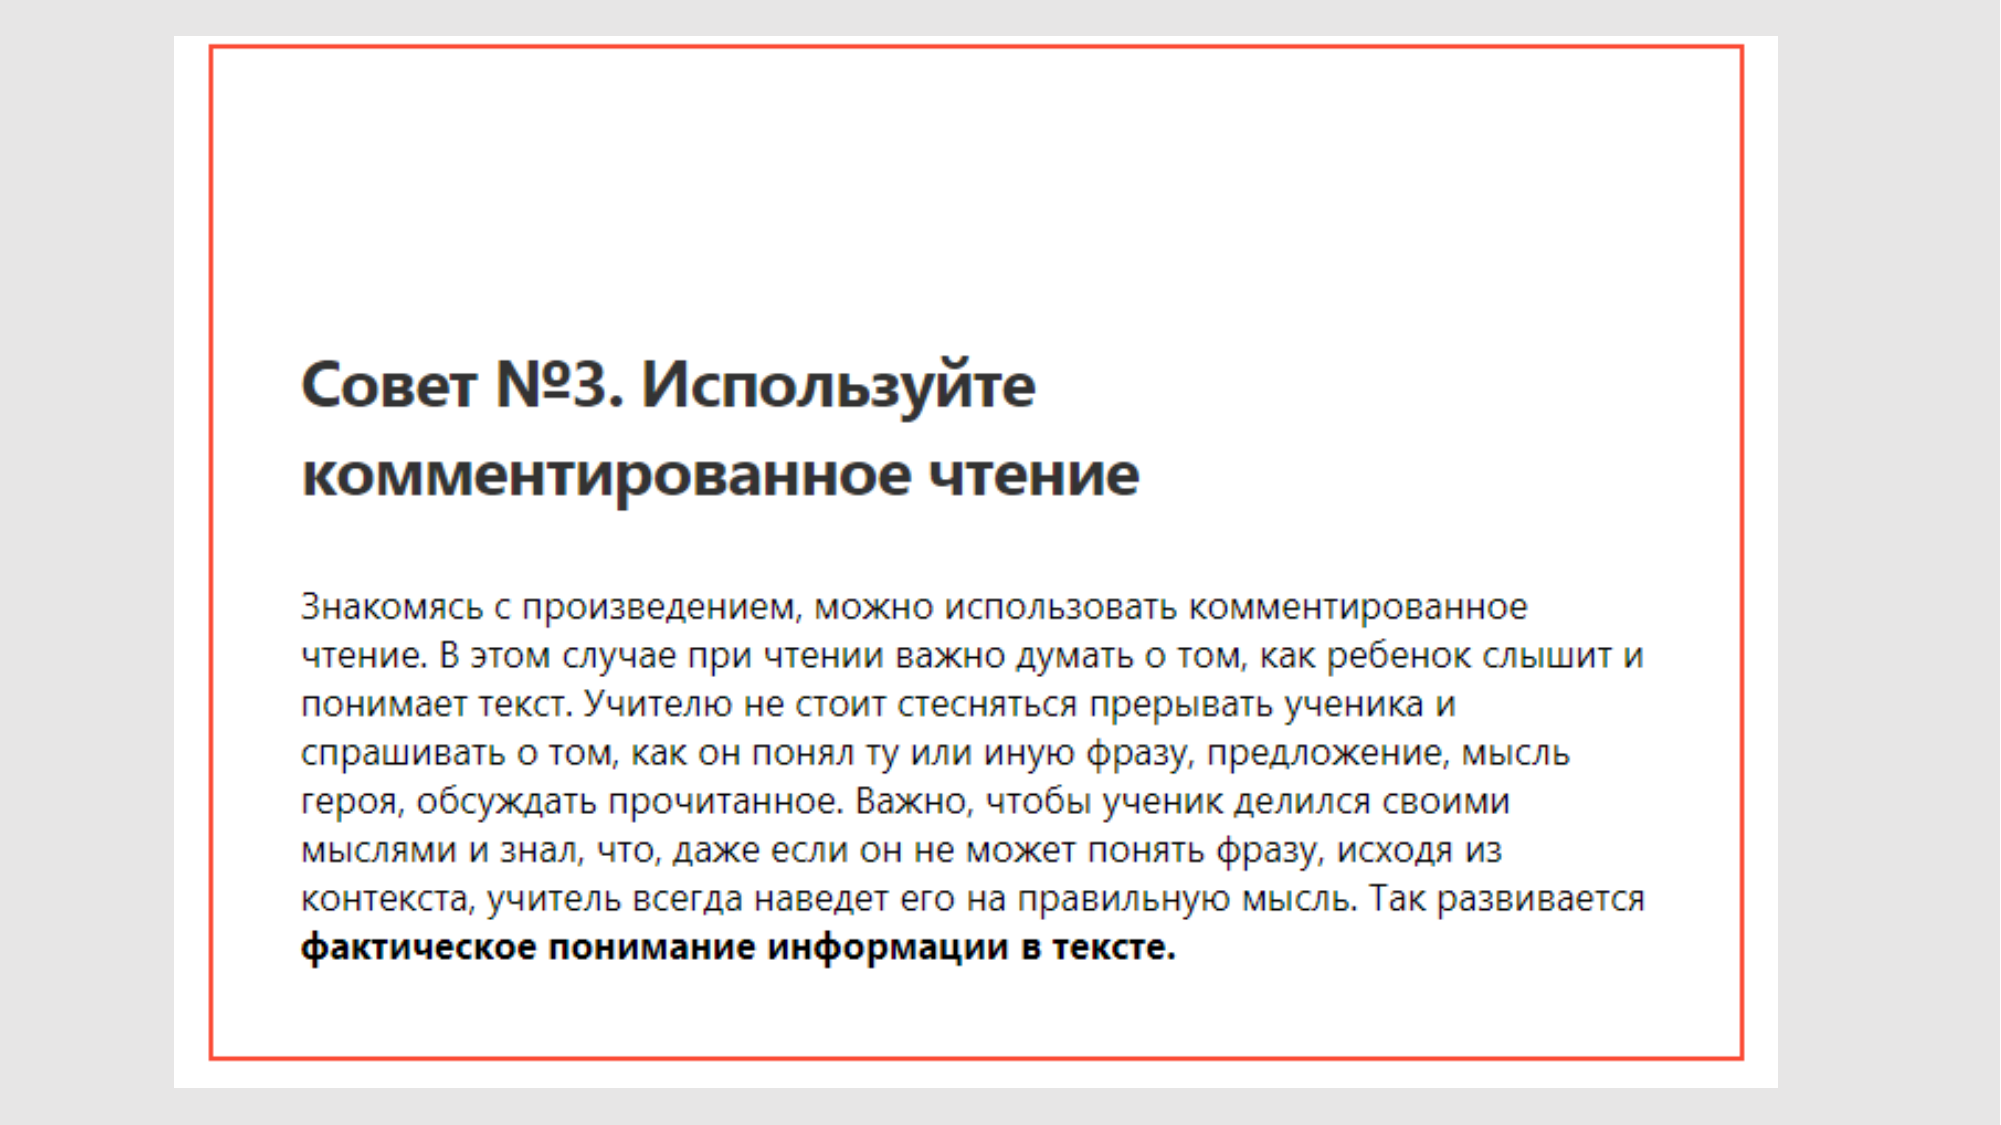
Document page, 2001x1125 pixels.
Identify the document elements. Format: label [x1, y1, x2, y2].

picture [174, 36, 1778, 1088]
